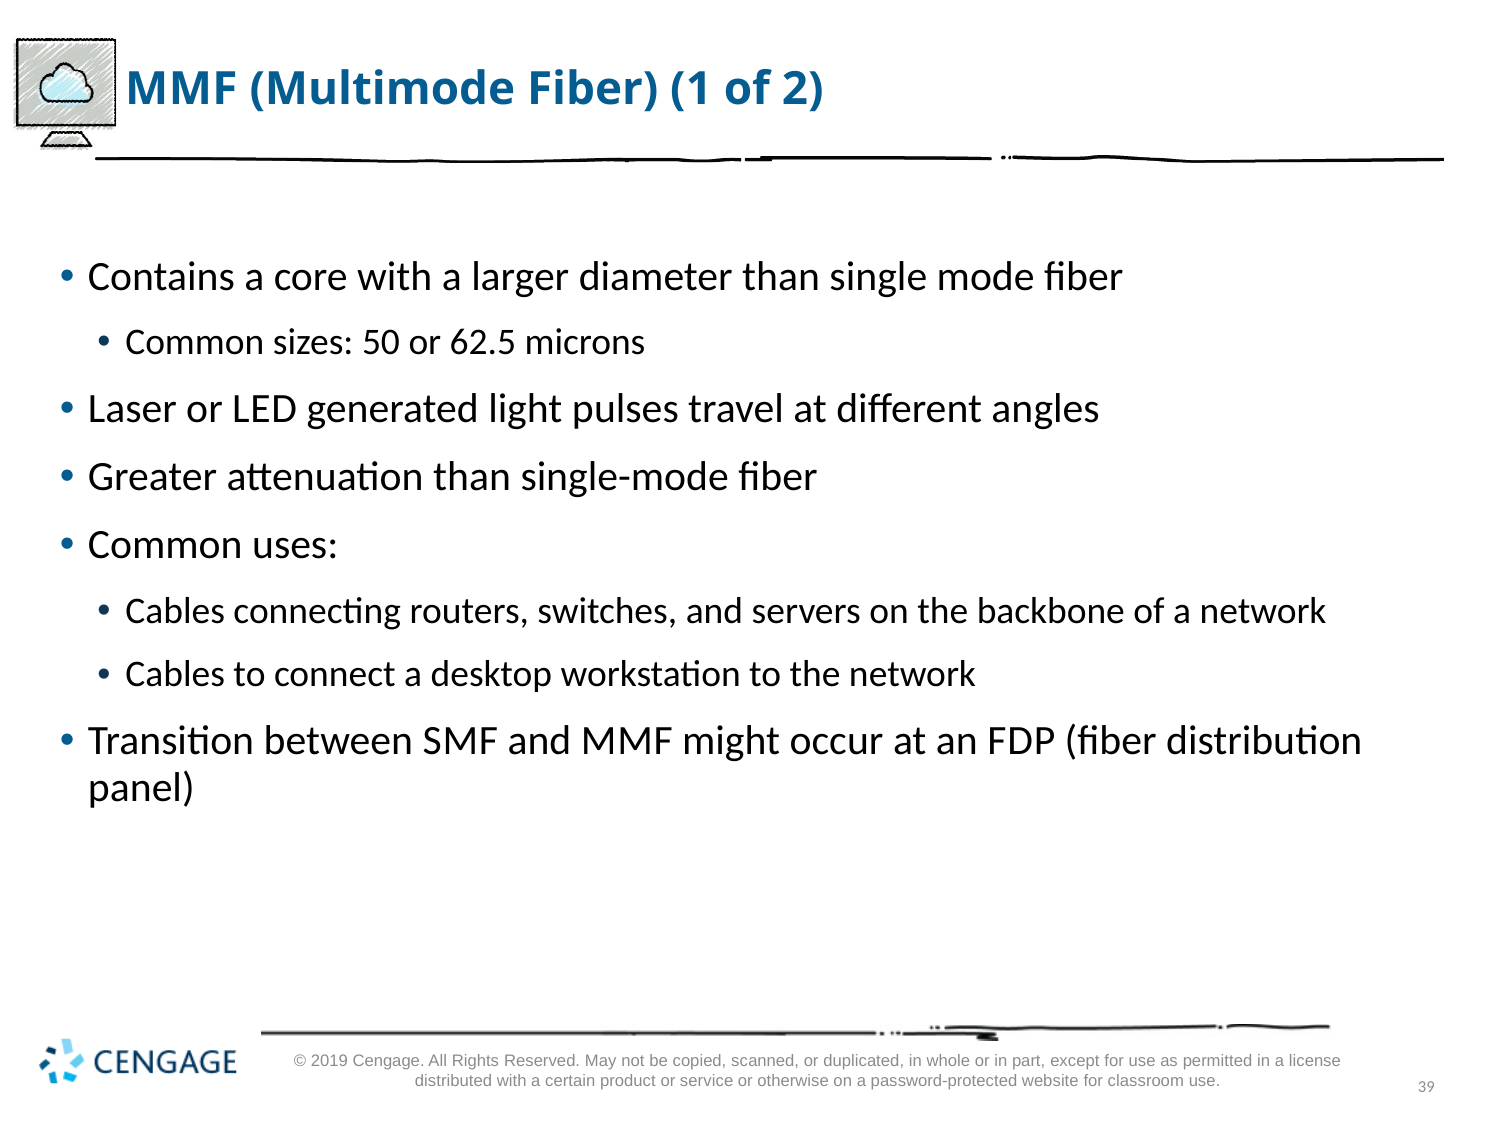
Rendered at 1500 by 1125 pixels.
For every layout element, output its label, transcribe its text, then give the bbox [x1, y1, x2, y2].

picture [13, 36, 117, 151]
list Contains a core with a larger diameter than single mode fiber Common sizes: 50 or 62.5 microns Laser or L E D generated light pulses travel at different angles Greater attenuation than single-mode fiber Common uses: Cables connecting routers, switches, and servers on the backbone of a network Cables to connect a desktop workstation to the network Transition between S M F and M M F might occur at an F D P (fiber distribution panel) [59, 252, 1441, 817]
picture [95, 155, 1444, 163]
title M M F (Multimode Fiber) (1 of 2) [125, 66, 1442, 116]
footer © 2019 Cengage. All Rights Reserved. May not be copied, scanned, or duplicated, in whole or in part, except for use as permitted in a license distributed with a certain product or service or otherwise on a password-protected website for classroom use. [262, 1050, 1375, 1091]
picture [19, 1025, 249, 1096]
picture [261, 1024, 1331, 1041]
